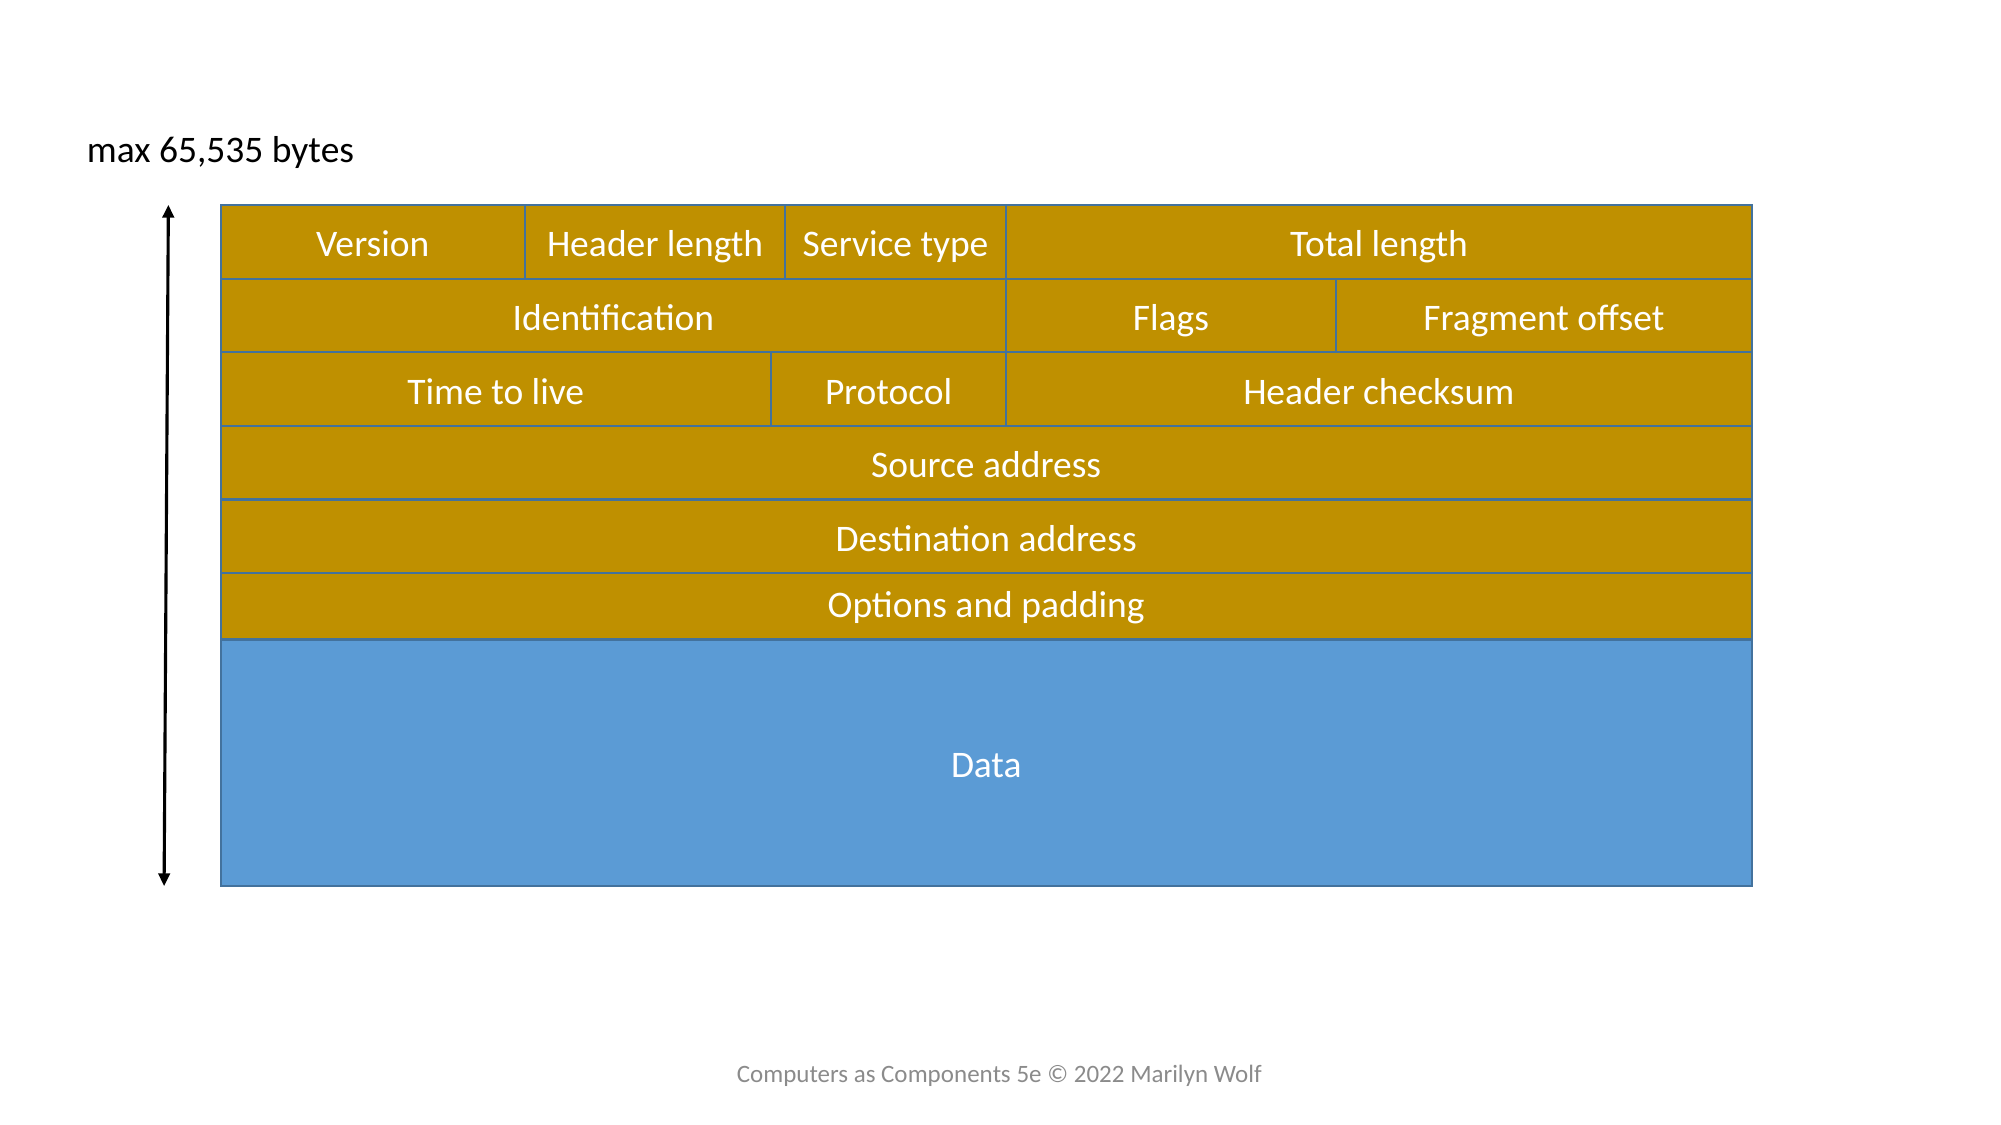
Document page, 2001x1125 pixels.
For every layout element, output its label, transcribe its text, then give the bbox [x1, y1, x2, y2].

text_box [372, 205, 1752, 640]
text_box Data [220, 641, 1753, 887]
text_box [69, 117, 372, 886]
footer Computers as Components 5e © 2022 Marilyn Wolf [662, 1042, 1338, 1103]
